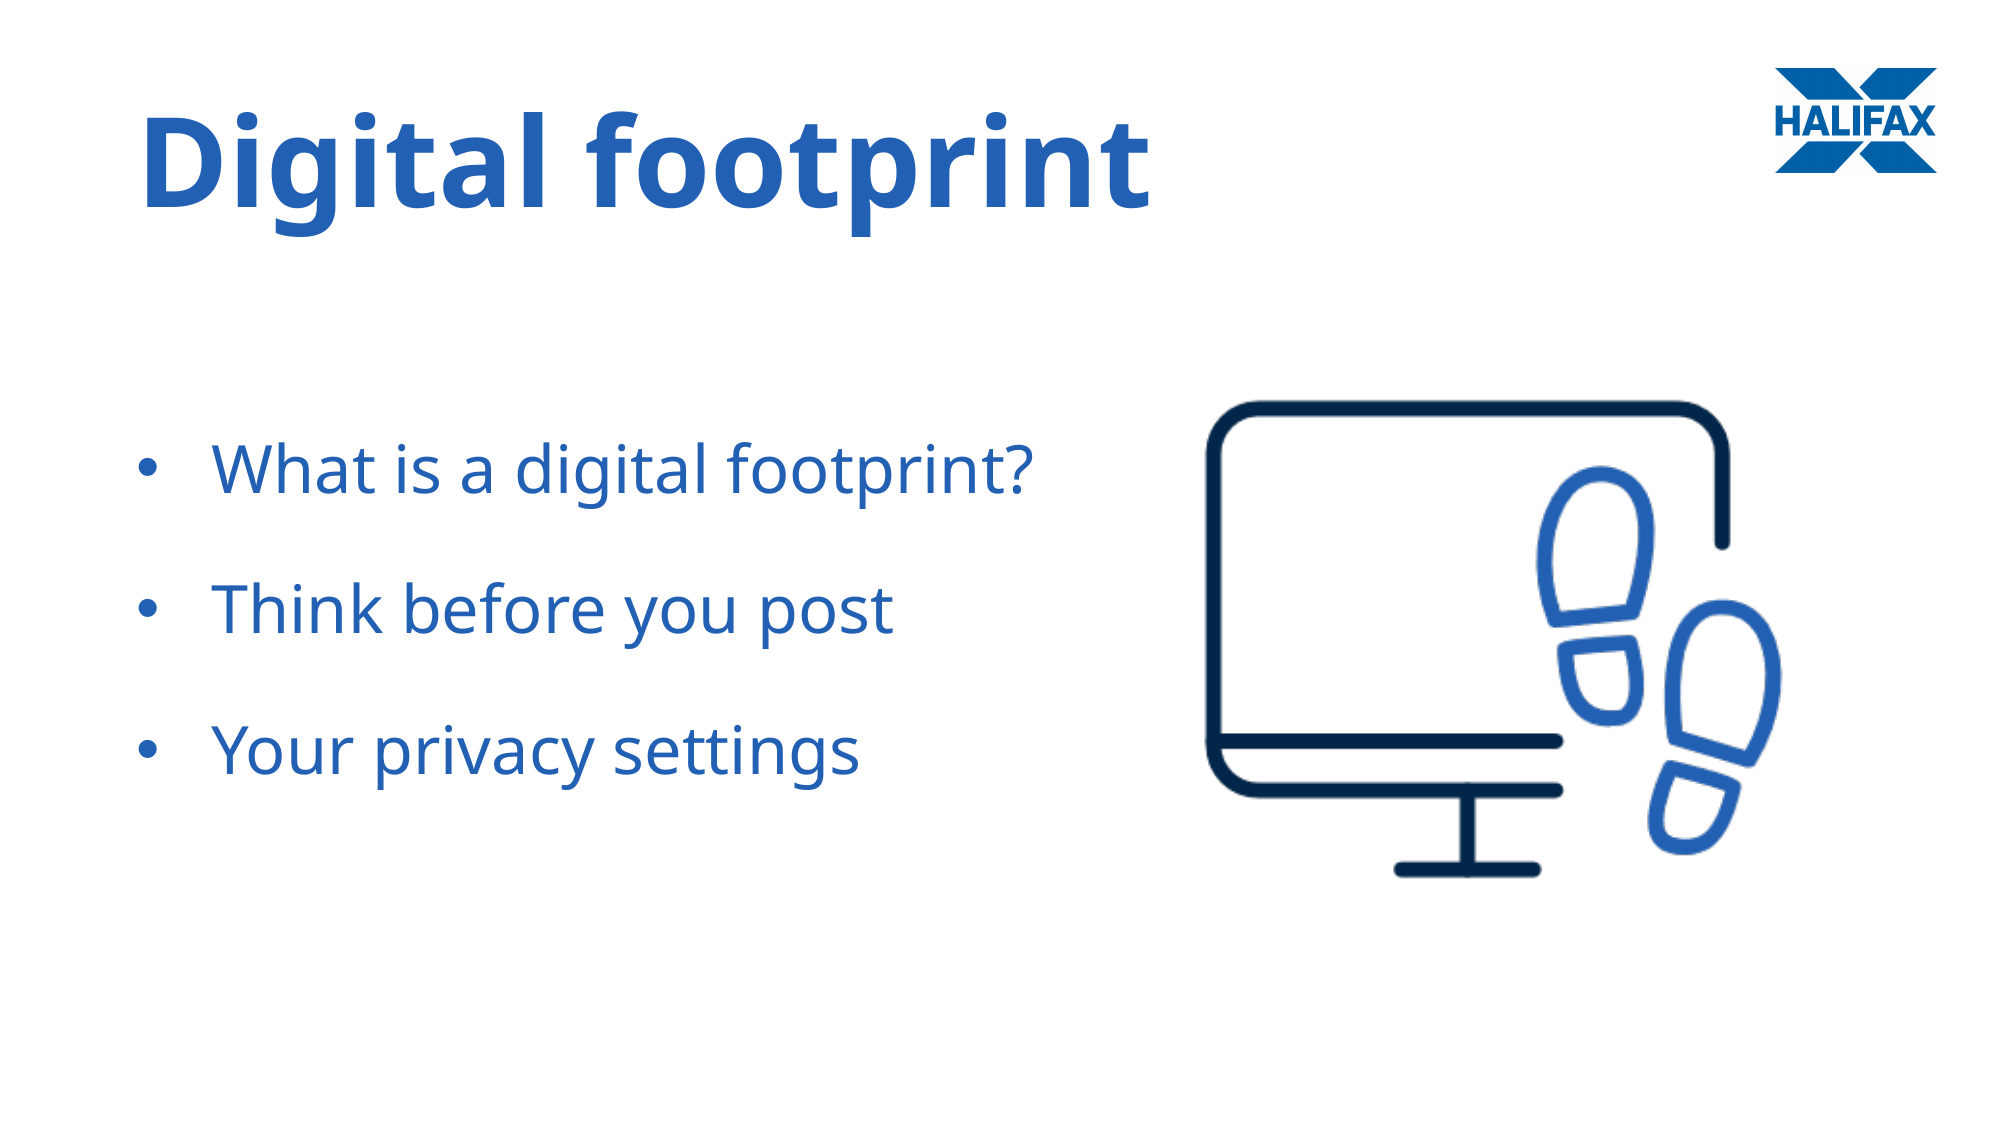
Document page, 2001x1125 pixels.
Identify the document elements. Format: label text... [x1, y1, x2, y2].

list Digital footprint [121, 75, 1579, 221]
picture [1775, 68, 1937, 173]
picture [1059, 219, 1930, 1059]
text_box What is a digital footprint? Think before you post Your privacy settings [121, 379, 1054, 1023]
